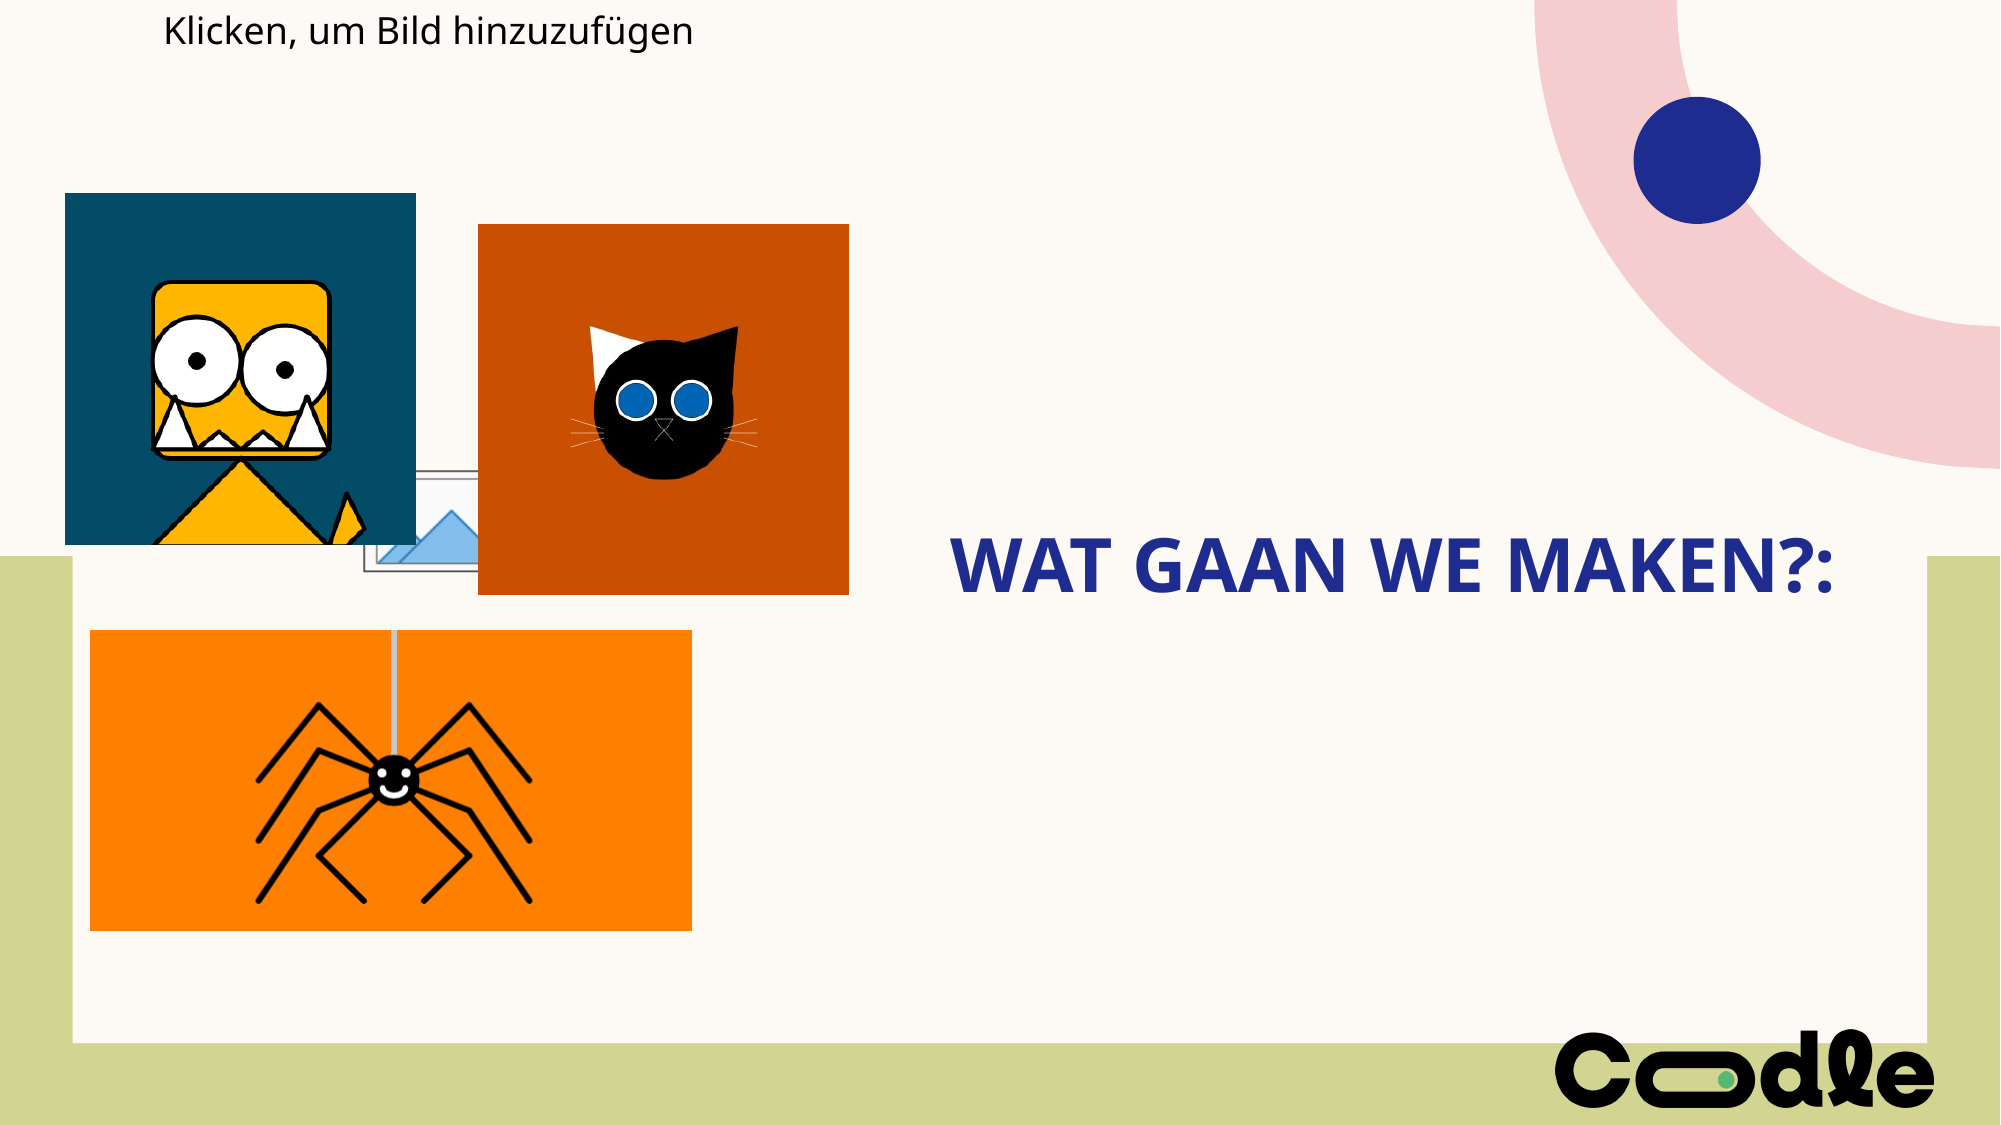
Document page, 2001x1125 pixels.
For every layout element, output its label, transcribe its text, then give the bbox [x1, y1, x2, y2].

title Wat gaan we maken?: [935, 174, 1875, 952]
picture [1555, 1029, 1934, 1108]
picture [72, 0, 849, 1044]
